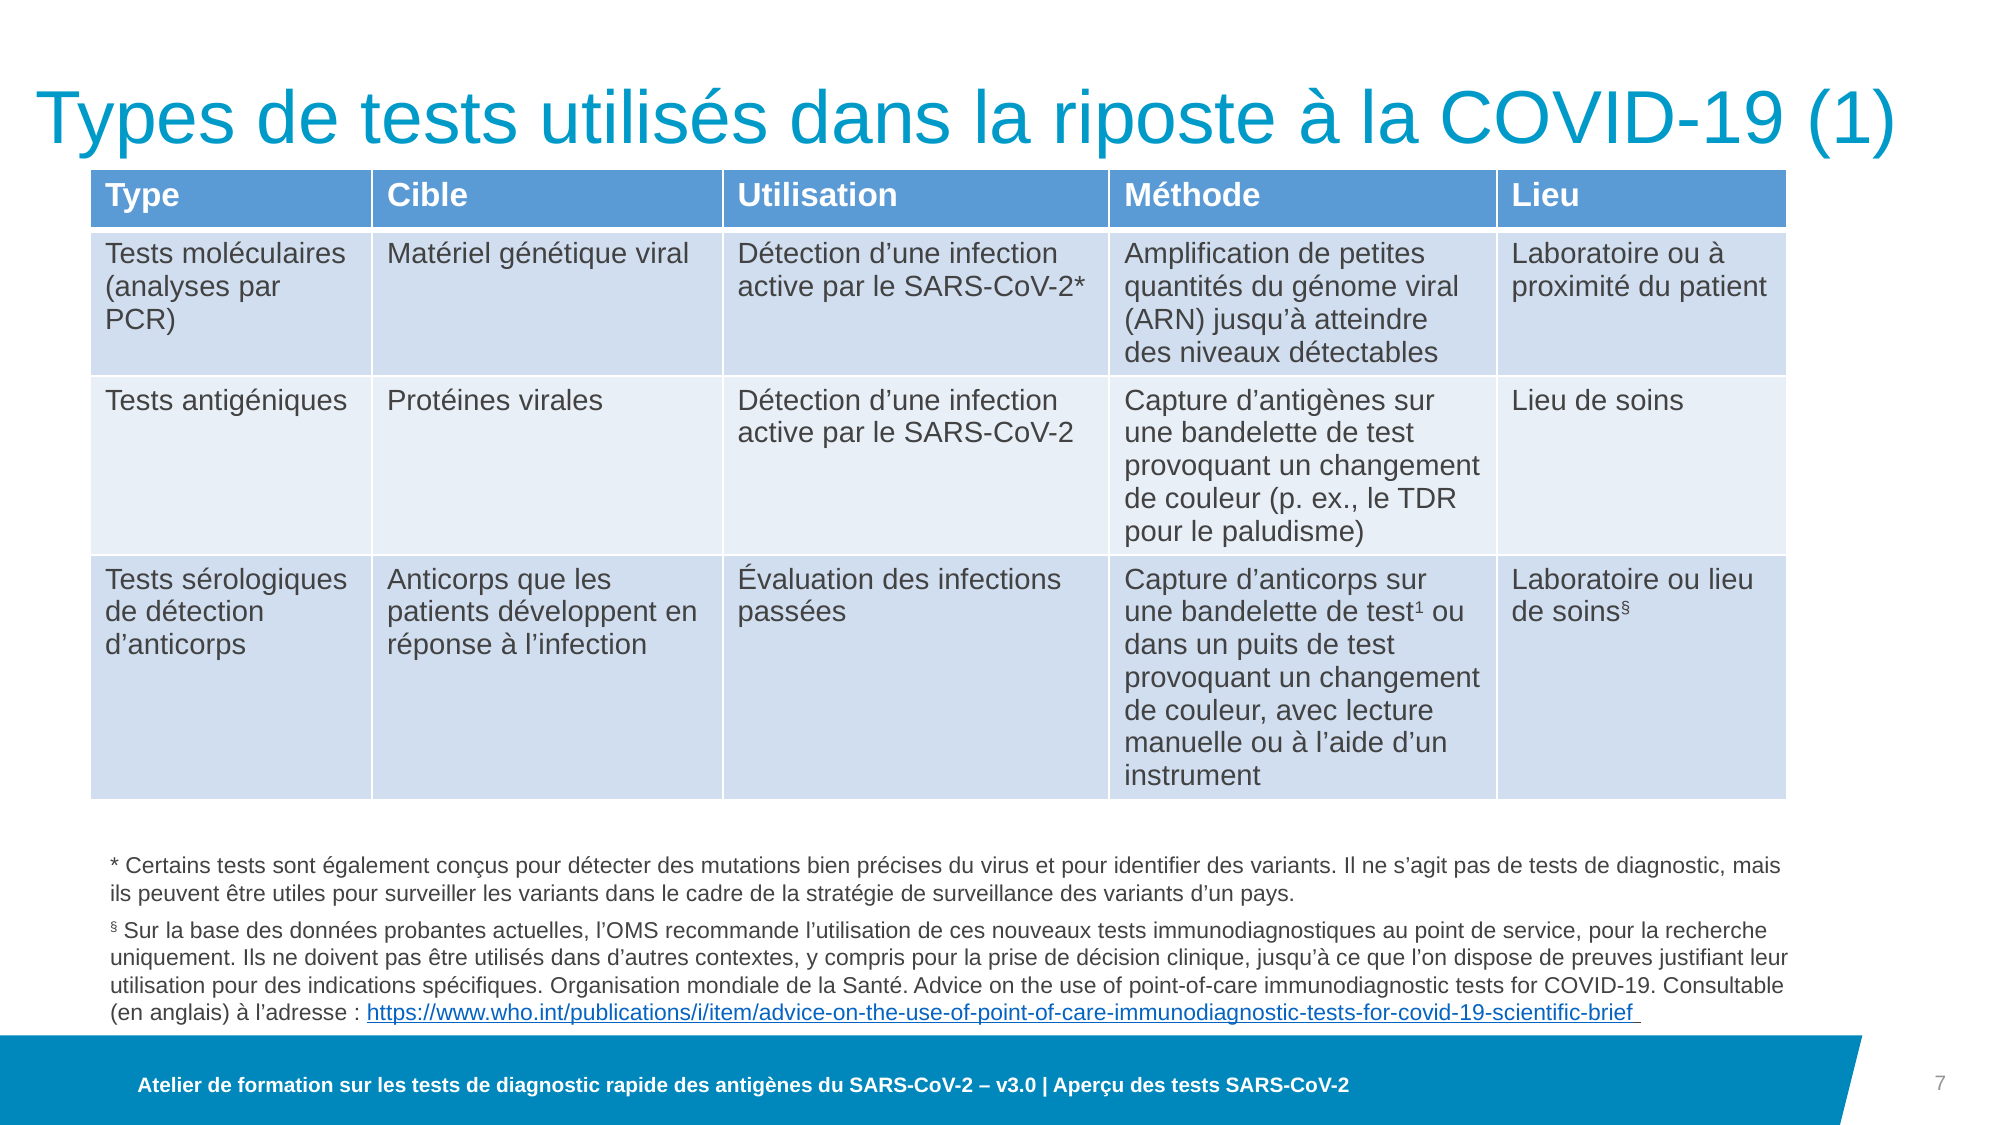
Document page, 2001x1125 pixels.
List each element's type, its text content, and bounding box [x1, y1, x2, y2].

table_cell Tests sérologiques de détection d’anticorps [91, 556, 371, 799]
table_header Cible [373, 170, 722, 227]
table_cell Détection d’une infection active par le SARS-CoV-2 [724, 377, 1108, 554]
table_header Méthode [1110, 170, 1496, 227]
text_box § Sur la base des données probantes actuelles, l’OMS recommande l’utilisation de ces nouveaux tests immunodiagnostiques au point de service, pour la recherche uniquement. Ils ne doivent pas être utilisés dans d’autres contextes, y compris pour la prise de décision clinique, jusqu’à ce que l’on dispose de preuves justifiant leur utilisation pour des indications spécifiques. Organisation mondiale de la Santé. Advice on the use of point-of-care immunodiagnostic tests for COVID-19. Consultable (en anglais) à l’adresse : https://www.who.int/publications/i/item/advice-on-the-use-of-point-of-care-immunodiagnostic-tests-for-covid-19-scientific-brief [94, 914, 1818, 1033]
table_cell Lieu de soins [1498, 377, 1786, 554]
footer Atelier de formation sur les tests de diagnostic rapide des antigènes du SARS-CoV-2 – v3.0 | Aperçu des tests SARS-CoV-2 [137, 1042, 1380, 1125]
table_header Lieu [1498, 170, 1786, 227]
table_header Type [91, 170, 371, 227]
table_cell Tests antigéniques [91, 377, 371, 554]
table_header Utilisation [724, 170, 1108, 227]
table_cell Tests moléculaires (analyses par PCR) [91, 233, 371, 375]
table_cell Capture d’anticorps sur une bandelette de test1 ou dans un puits de test provoquant un changement de couleur, avec lecture manuelle ou à l’aide d’un instrument [1110, 556, 1496, 799]
table_cell Capture d’antigènes sur une bandelette de test provoquant un changement de couleur (p. ex., le TDR pour le paludisme) [1110, 377, 1496, 554]
table_cell Anticorps que les patients développent en réponse à l’infection [373, 556, 722, 799]
table_cell Amplification de petites quantités du génome viral (ARN) jusqu’à atteindre des niveaux détectables [1110, 233, 1496, 375]
text_box * Certains tests sont également conçus pour détecter des mutations bien précises du virus et pour identifier des variants. Il ne s’agit pas de tests de diagnostic, mais ils peuvent être utiles pour surveiller les variants dans le cadre de la stratégie de surveillance des variants d’un pays. [94, 843, 1818, 914]
table_cell Laboratoire ou lieu de soins§ [1498, 556, 1786, 799]
title Types de tests utilisés dans la riposte à la COVID-19 (1) [35, 5, 1918, 160]
table_cell Laboratoire ou à proximité du patient [1498, 233, 1786, 375]
table_cell Protéines virales [373, 377, 722, 554]
table_cell Matériel génétique viral [373, 233, 722, 375]
slide_number 7 [1862, 1035, 1947, 1125]
table_cell Détection d’une infection active par le SARS-CoV-2* [724, 233, 1108, 375]
table_cell Évaluation des infections passées [724, 556, 1108, 799]
